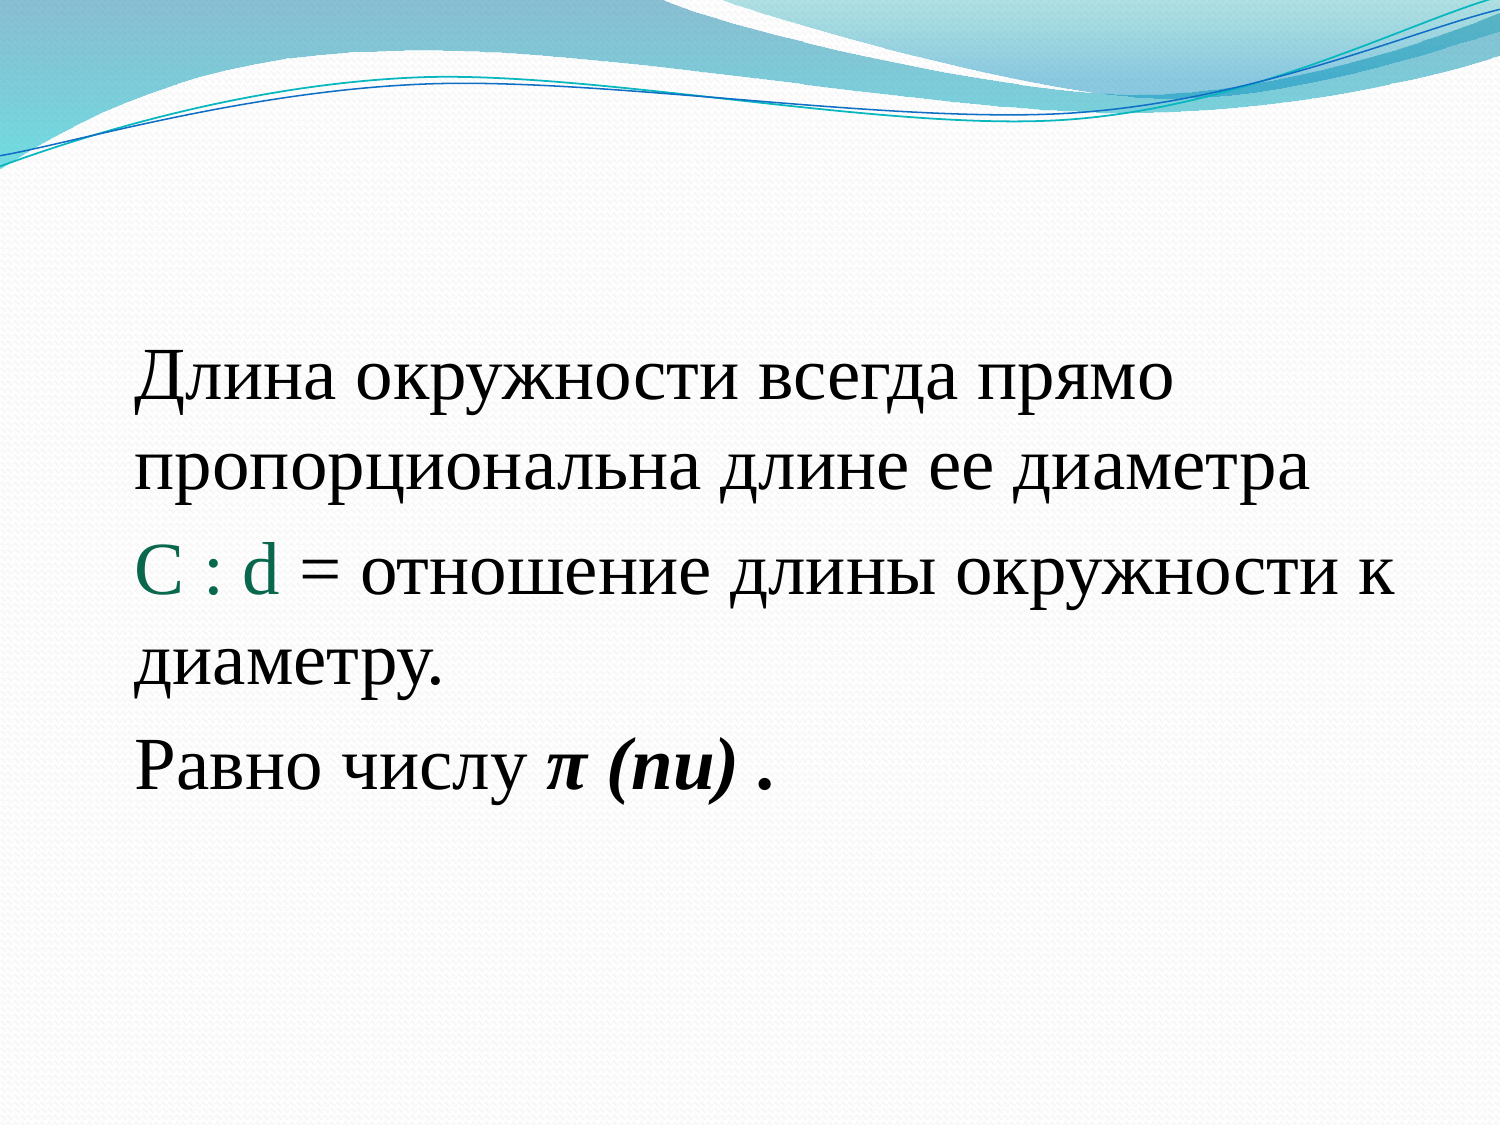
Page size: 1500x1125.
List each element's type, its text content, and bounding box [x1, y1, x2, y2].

list Длина окружности всегда прямо пропорциональна длине ее диаметра С : d = отношение длины окружности к диаметру. Равно числу π (пи) . [75, 317, 1425, 1038]
